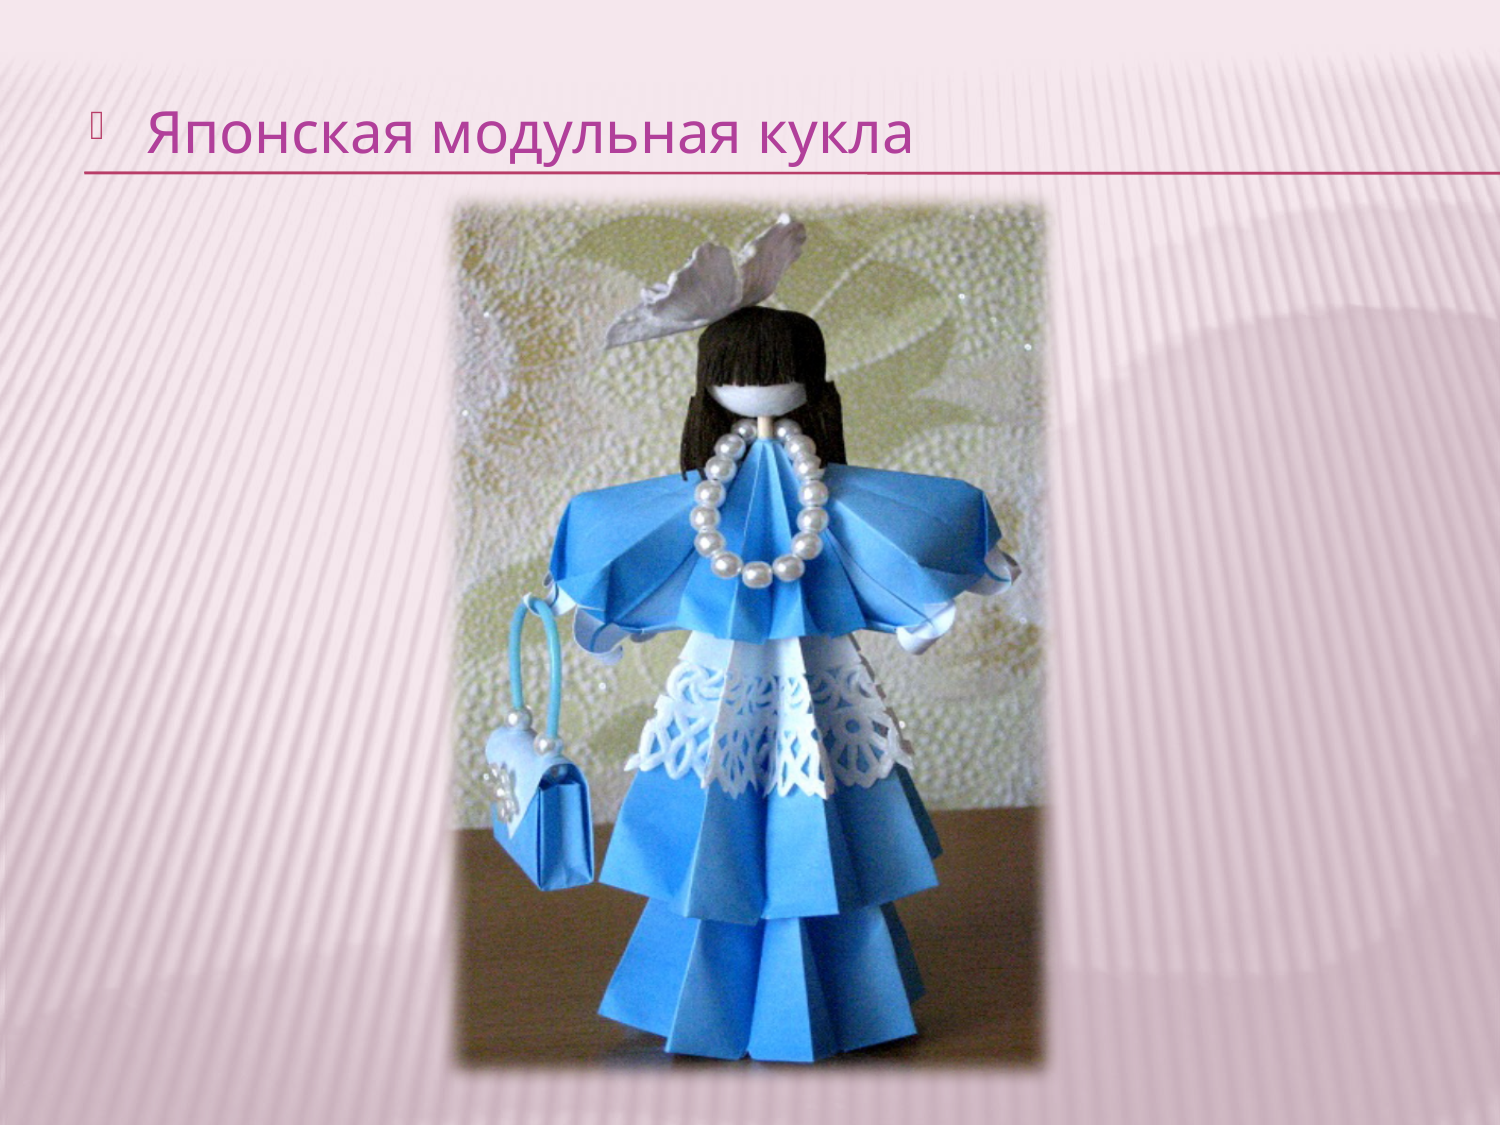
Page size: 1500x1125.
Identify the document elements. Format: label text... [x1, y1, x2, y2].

list Японская модульная кукла [75, 87, 1425, 1075]
picture [437, 187, 1063, 1088]
